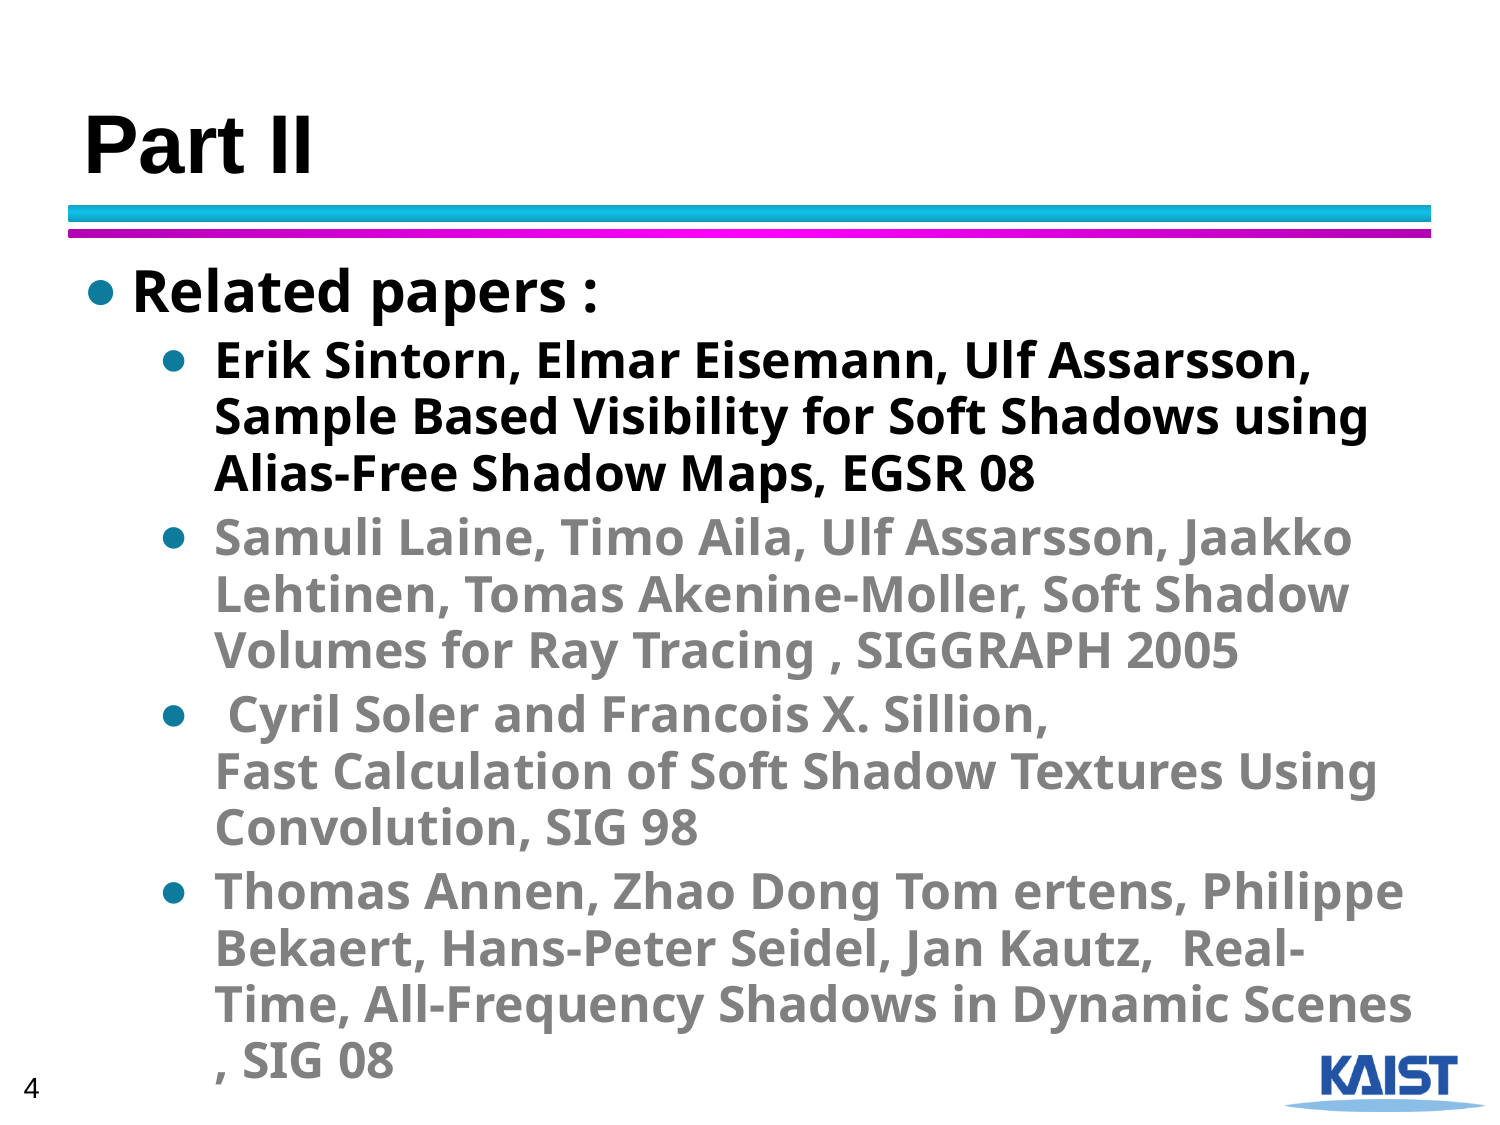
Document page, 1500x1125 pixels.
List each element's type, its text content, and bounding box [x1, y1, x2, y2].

list Related papers : Erik Sintorn, Elmar Eisemann, Ulf Assarsson, Sample Based Visibility for Soft Shadows using Alias-Free Shadow Maps, EGSR 08 Samuli Laine, Timo Aila, Ulf Assarsson, Jaakko Lehtinen, Tomas Akenine-Moller, Soft Shadow Volumes for Ray Tracing , SIGGRAPH 2005 Cyril Soler and Francois X. Sillion, Fast Calculation of Soft Shadow Textures Using Convolution, SIG 98 Thomas Annen, Zhao Dong Tom ertens, Philippe Bekaert, Hans-Peter Seidel, Jan Kautz, Real-Time, All-Frequency Shadows in Dynamic Scenes , SIG 08 [68, 259, 1434, 1093]
title Part II [68, 48, 1428, 199]
picture [1284, 1055, 1485, 1112]
